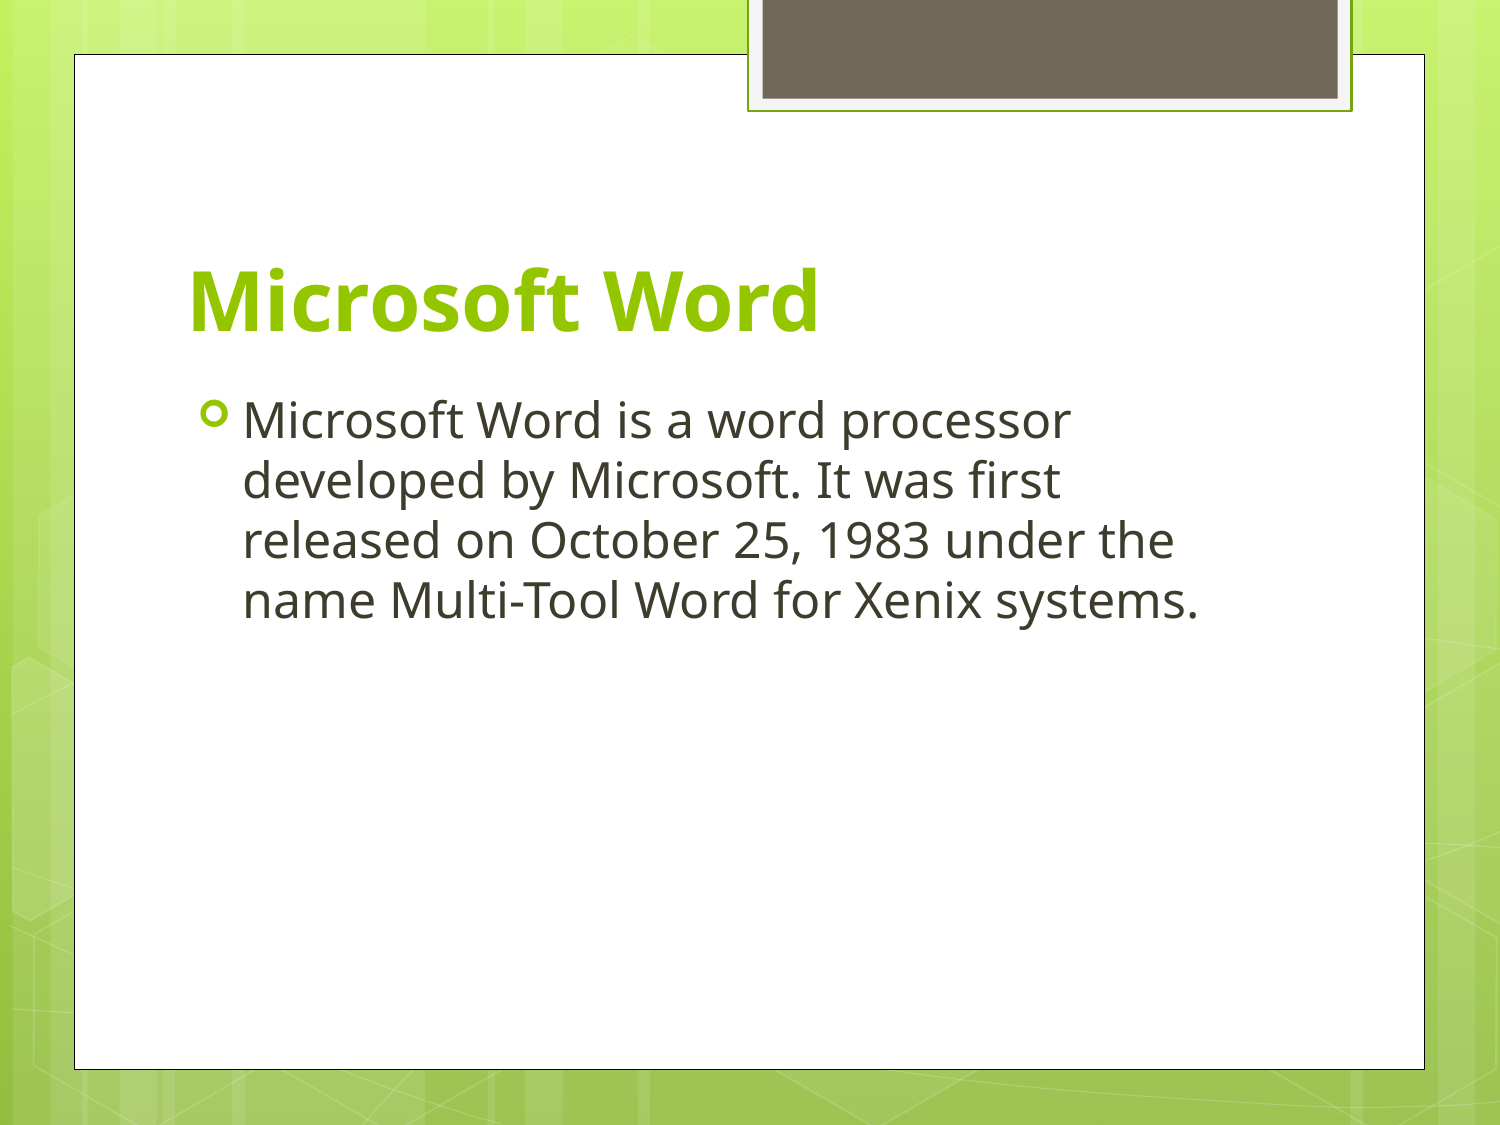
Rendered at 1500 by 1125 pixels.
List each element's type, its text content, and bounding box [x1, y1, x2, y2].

list Microsoft Word is a word processor developed by Microsoft. It was first released on October 25, 1983 under the name Multi-Tool Word for Xenix systems. [171, 381, 1283, 957]
title Microsoft Word [171, 168, 1324, 357]
